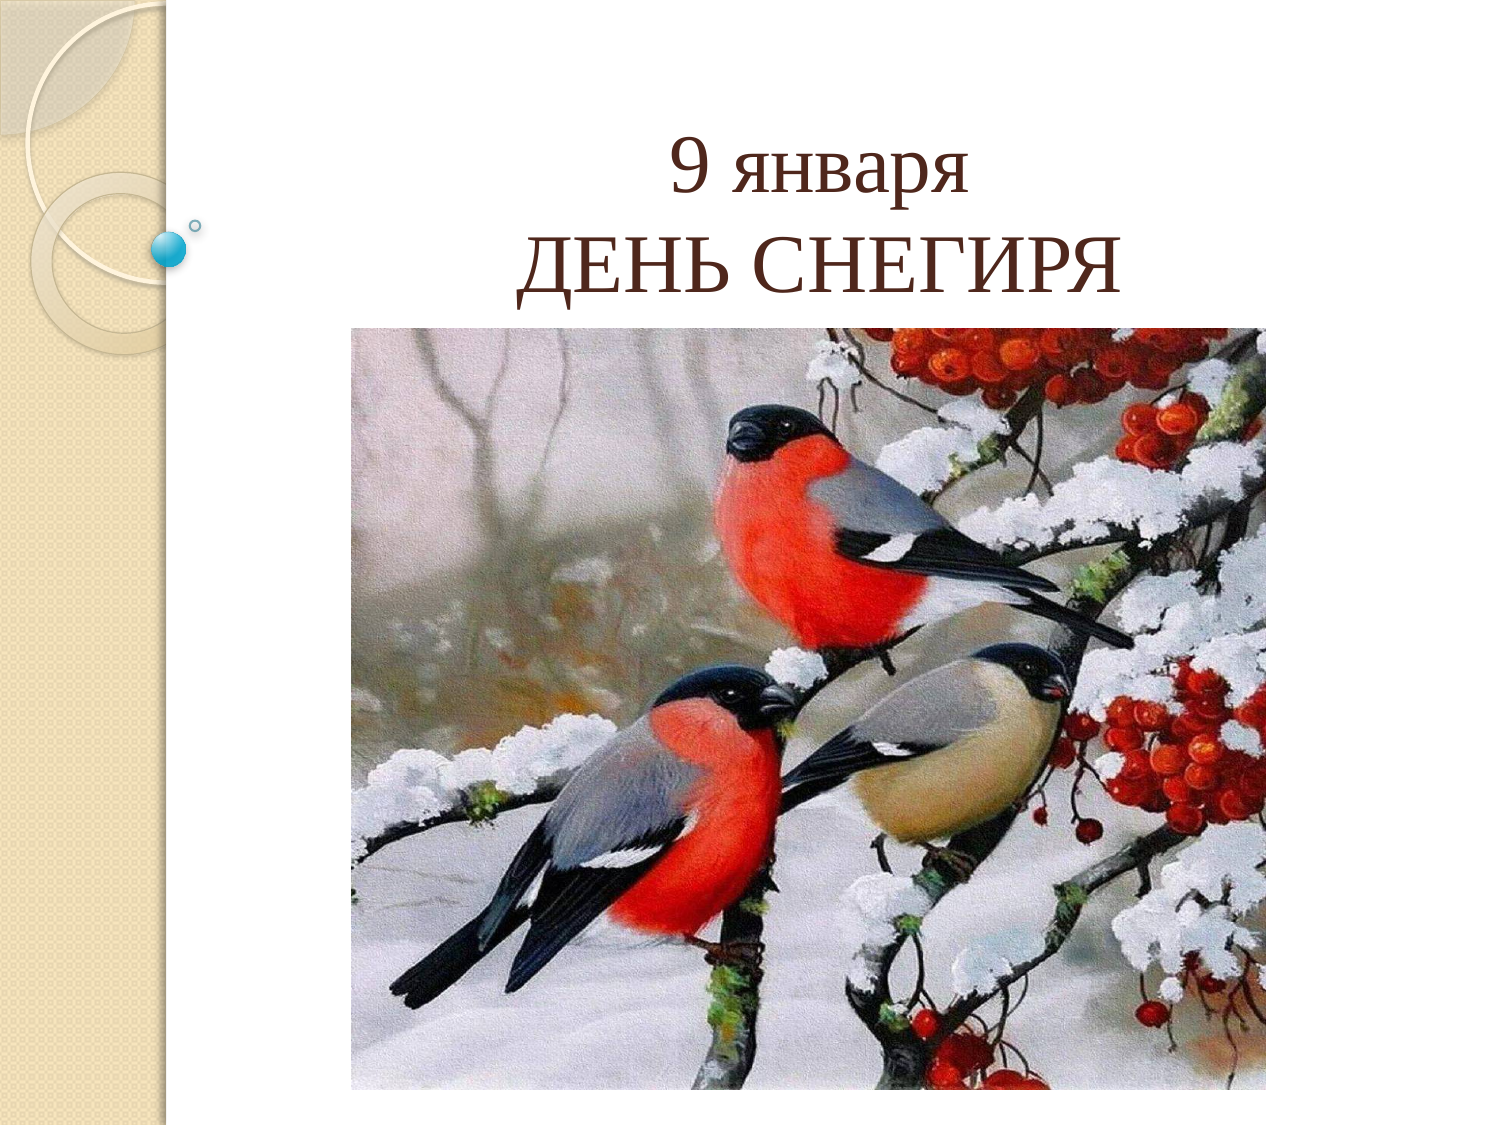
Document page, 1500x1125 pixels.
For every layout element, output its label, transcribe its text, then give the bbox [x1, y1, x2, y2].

picture [351, 327, 1266, 1091]
title 9 января ДЕНЬ СНЕГИРЯ [175, 35, 1464, 317]
